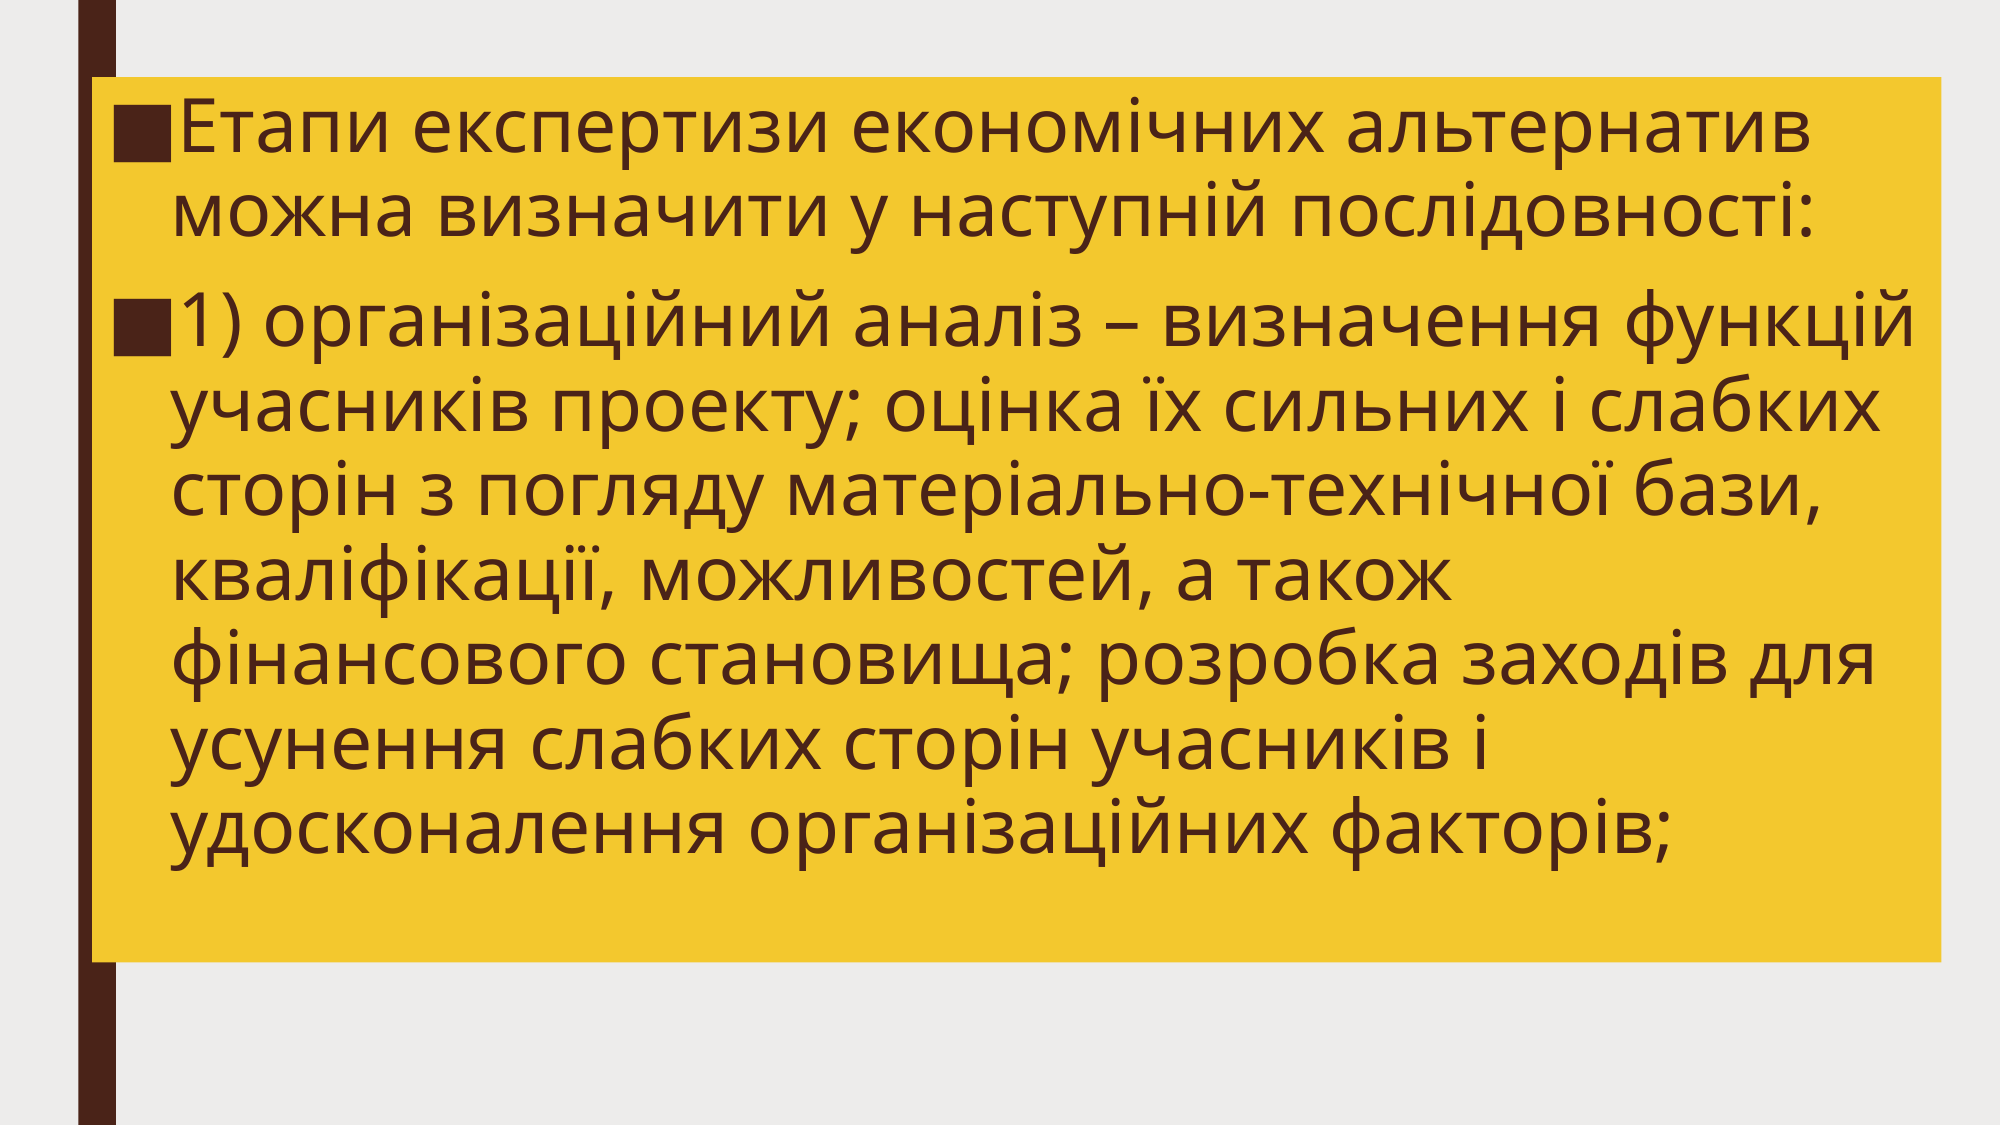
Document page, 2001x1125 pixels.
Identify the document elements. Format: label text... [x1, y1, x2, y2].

list Етапи експертизи економічних альтернатив можна визначити у наступній послідовності: 1) організаційний аналіз – визначення функцій учасників проекту; оцінка їх сильних і слабких сторін з погляду матеріально-технічної бази, кваліфікації, можливостей, а також фінансового становища; розробка заходів для усунення слабких сторін учасників і удосконалення організаційних факторів; [92, 77, 1942, 963]
